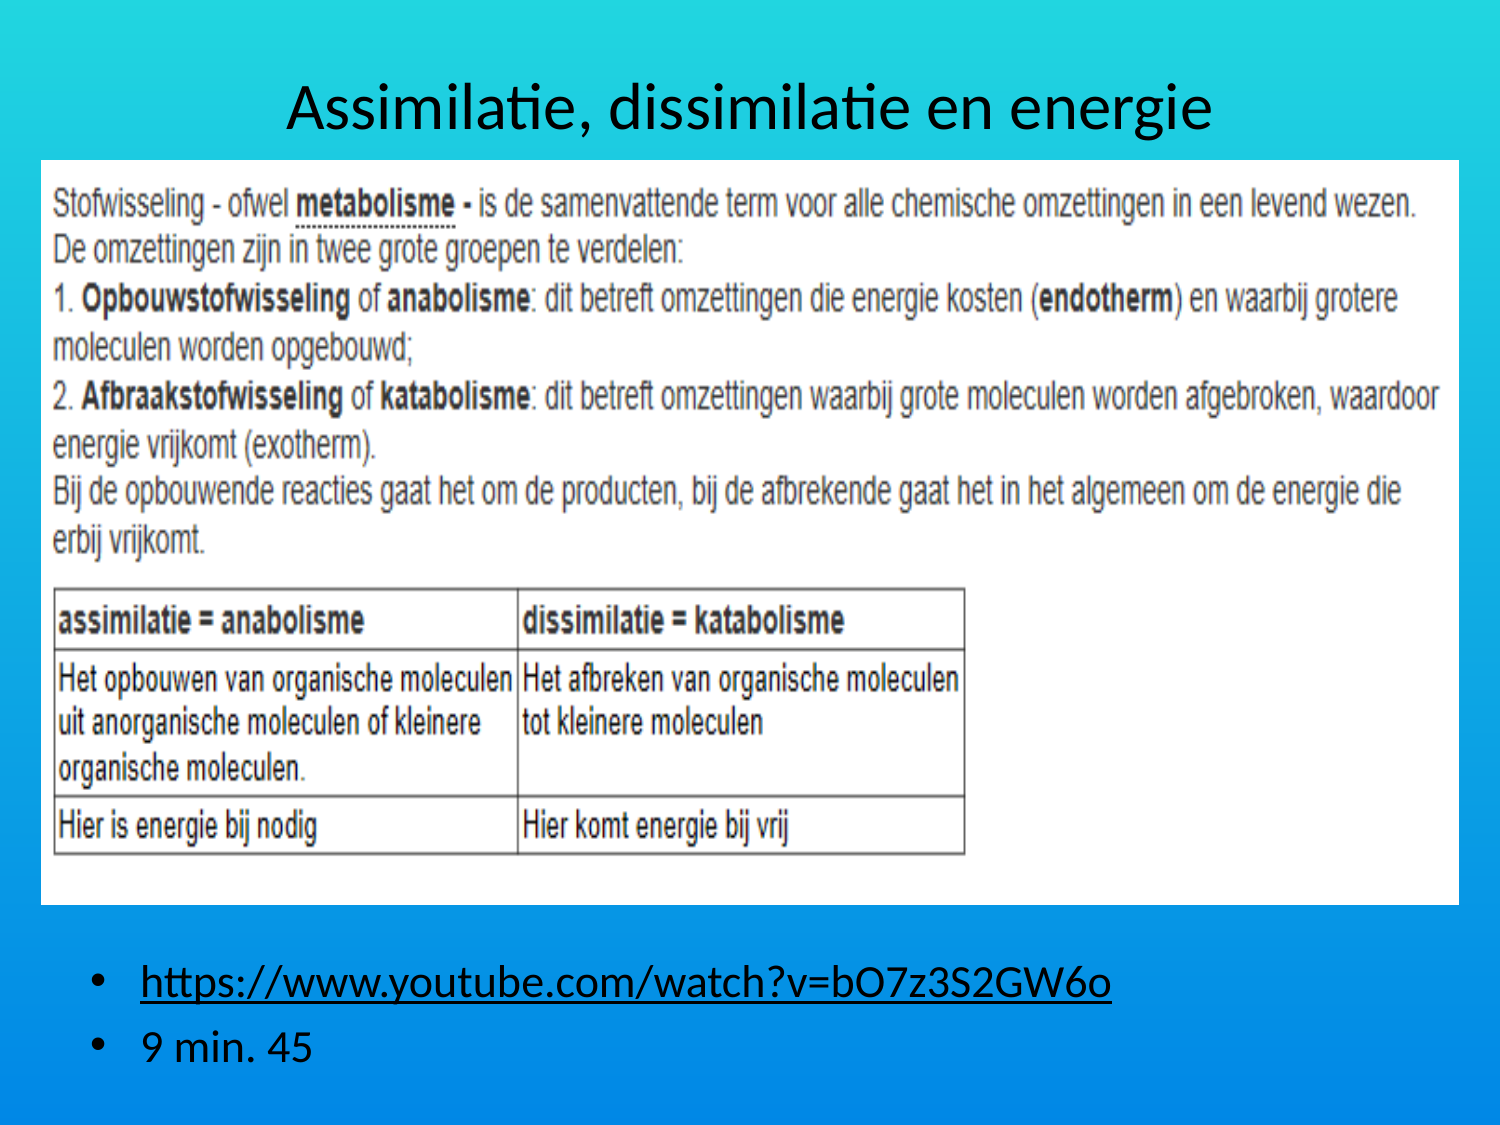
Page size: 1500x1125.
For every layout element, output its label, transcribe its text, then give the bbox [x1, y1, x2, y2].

title Assimilatie, dissimilatie en energie [75, 45, 1425, 159]
picture [0, 160, 1500, 907]
picture [35, 891, 39, 902]
list https://www.youtube.com/watch?v=bO7z3S2GW6o 9 min. 45 [75, 915, 1425, 1083]
